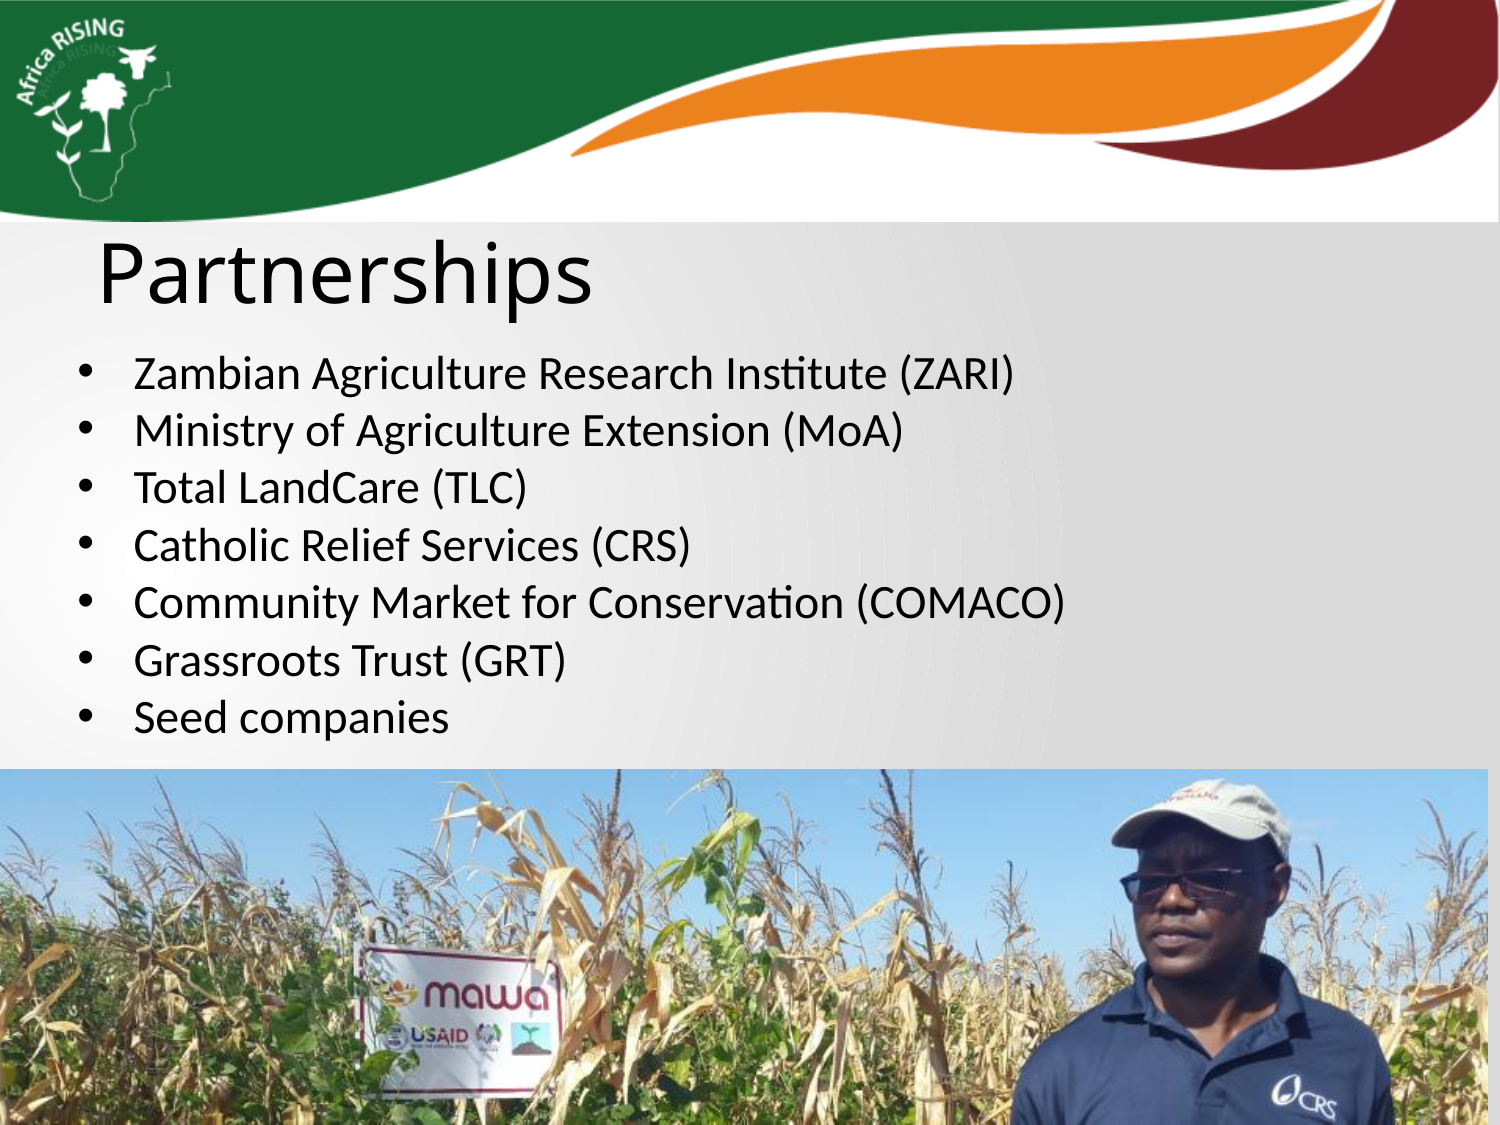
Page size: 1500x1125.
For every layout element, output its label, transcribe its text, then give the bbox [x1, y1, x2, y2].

list Partnerships [62, 212, 1338, 333]
picture [0, 769, 1488, 1125]
picture [0, 0, 1499, 222]
text_box Zambian Agriculture Research Institute (ZARI) Ministry of Agriculture Extension (MoA) Total LandCare (TLC) Catholic Relief Services (CRS) Community Market for Conservation (COMACO) Grassroots Trust (GRT) Seed companies [62, 333, 1463, 751]
